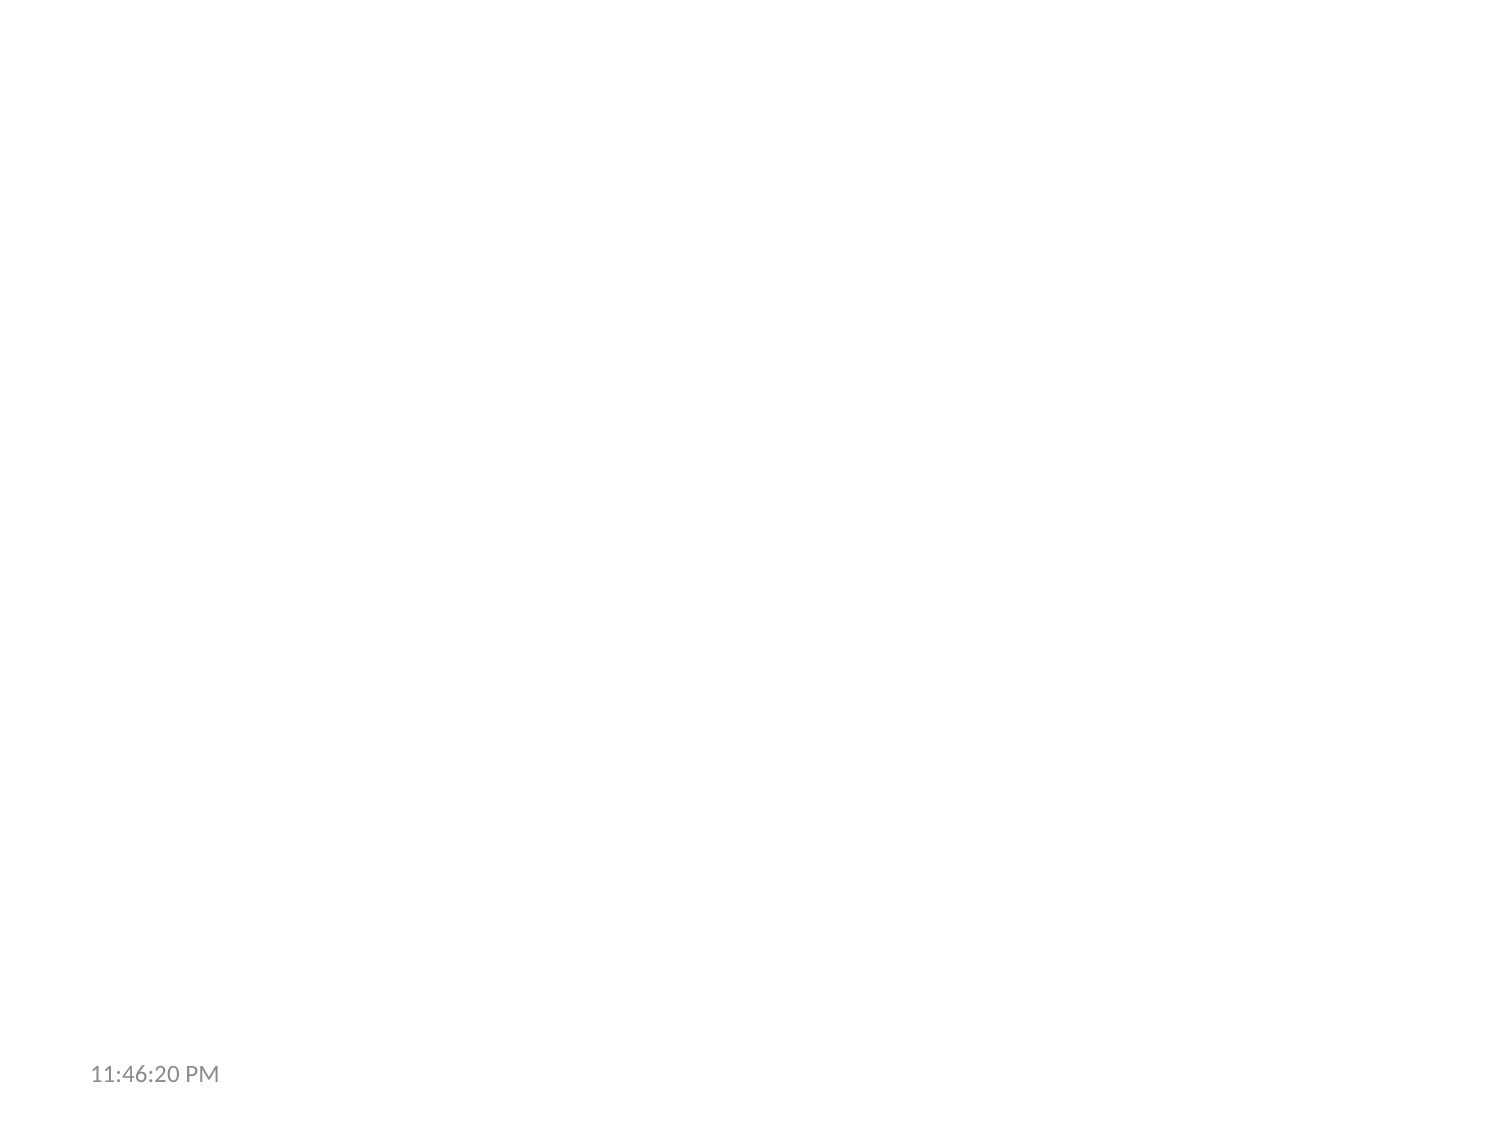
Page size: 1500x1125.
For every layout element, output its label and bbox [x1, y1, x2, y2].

slide_number [75, 1042, 425, 1103]
